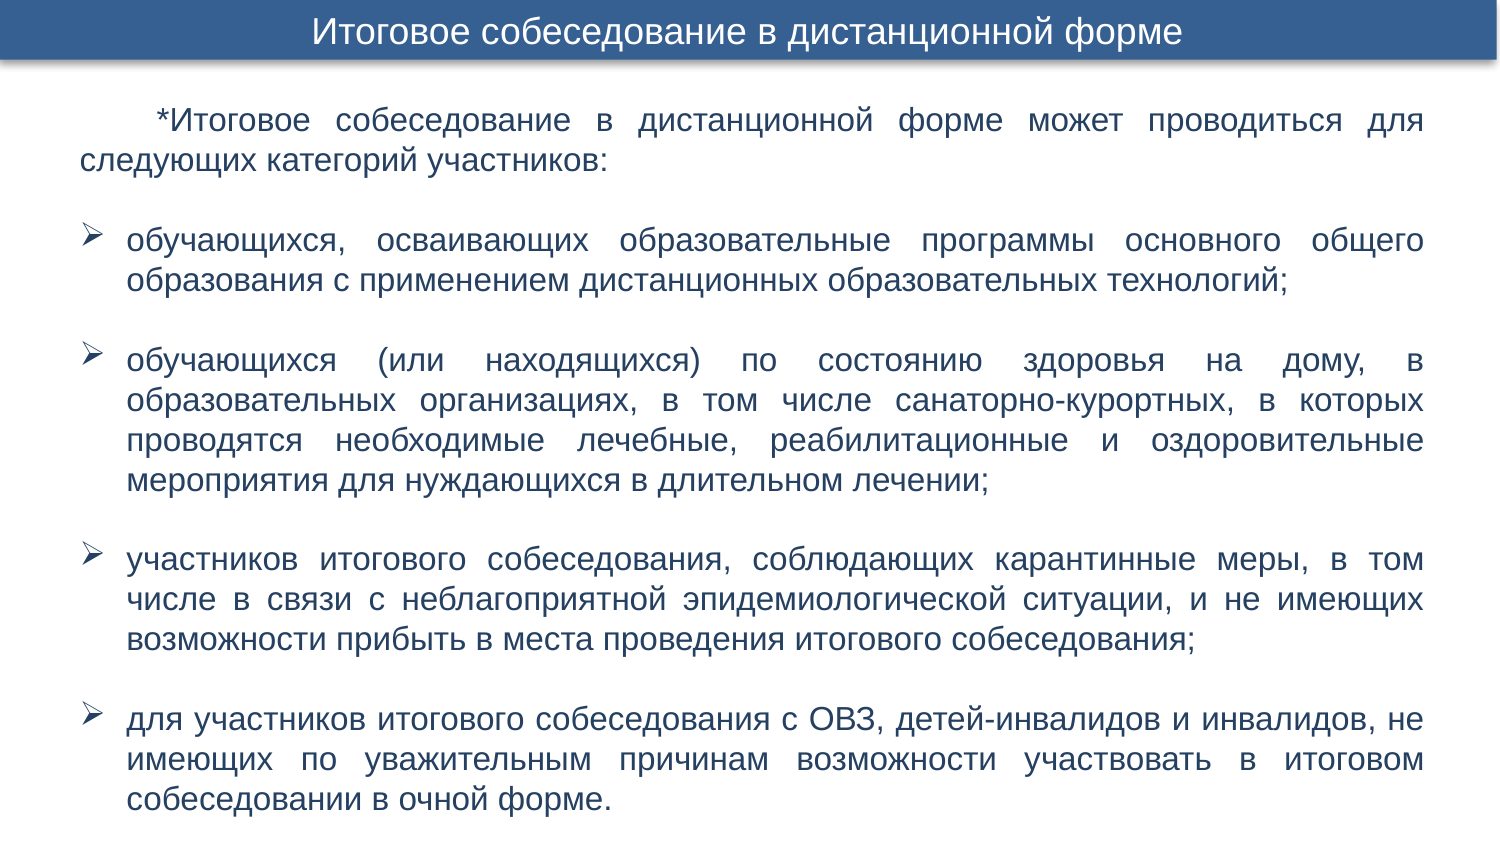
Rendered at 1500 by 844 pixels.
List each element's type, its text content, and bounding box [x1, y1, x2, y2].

text_box Итоговое собеседование в дистанционной форме [0, 0, 1497, 60]
text_box *Итоговое собеседование в дистанционной форме может проводиться для следующих категорий участников: обучающихся, осваивающих образовательные программы основного общего образования с применением дистанционных образовательных технологий; обучающихся (или находящихся) по состоянию здоровья на дому, в образовательных организациях, в том числе санаторно-курортных, в которых проводятся необходимые лечебные, реабилитационные и оздоровительные мероприятия для нуждающихся в длительном лечении; участников итогового собеседования, соблюдающих карантинные меры, в том числе в связи с неблагоприятной эпидемиологической ситуации, и не имеющих возможности прибыть в места проведения итогового собеседования; для участников итогового собеседования с ОВЗ, детей-инвалидов и инвалидов, не имеющих по уважительным причинам возможности участвовать в итоговом собеседовании в очной форме. [64, 91, 1441, 825]
